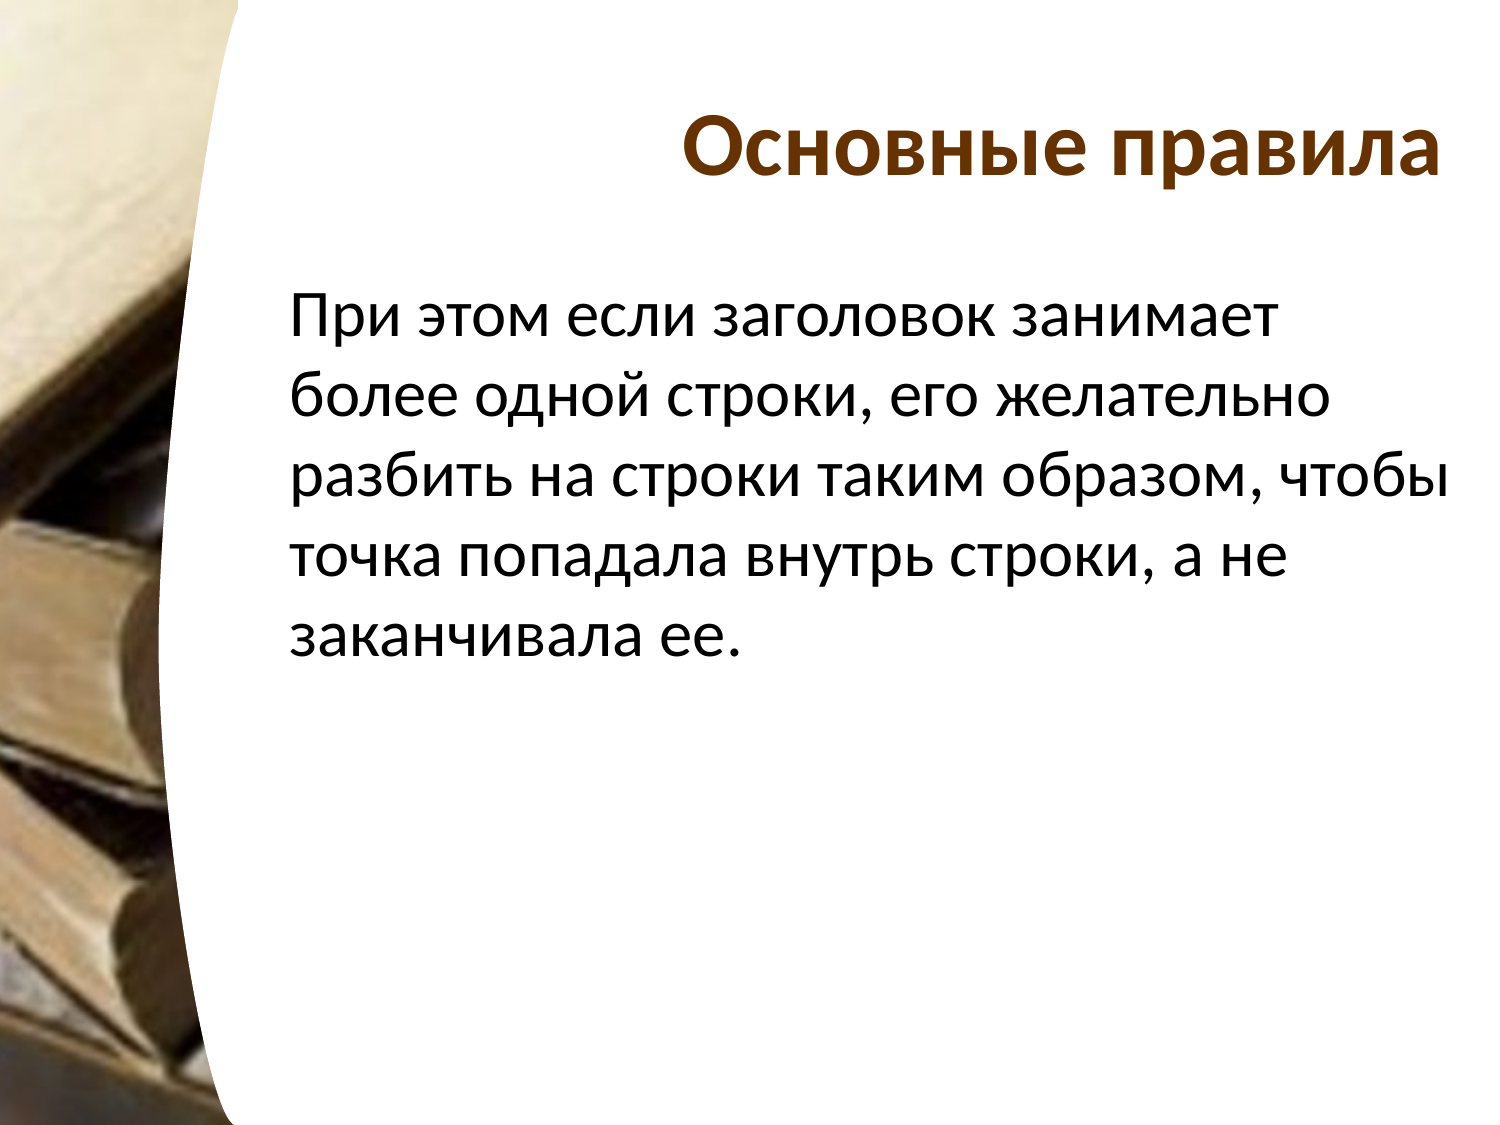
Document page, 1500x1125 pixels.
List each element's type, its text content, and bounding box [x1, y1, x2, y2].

picture [0, 0, 238, 1125]
list При этом если заголовок занимает более одной строки, его желательно разбить на строки таким образом, чтобы точка попадала внутрь строки, а не заканчивала ее. [217, 261, 1472, 1006]
title Основные правила [288, 43, 1460, 234]
